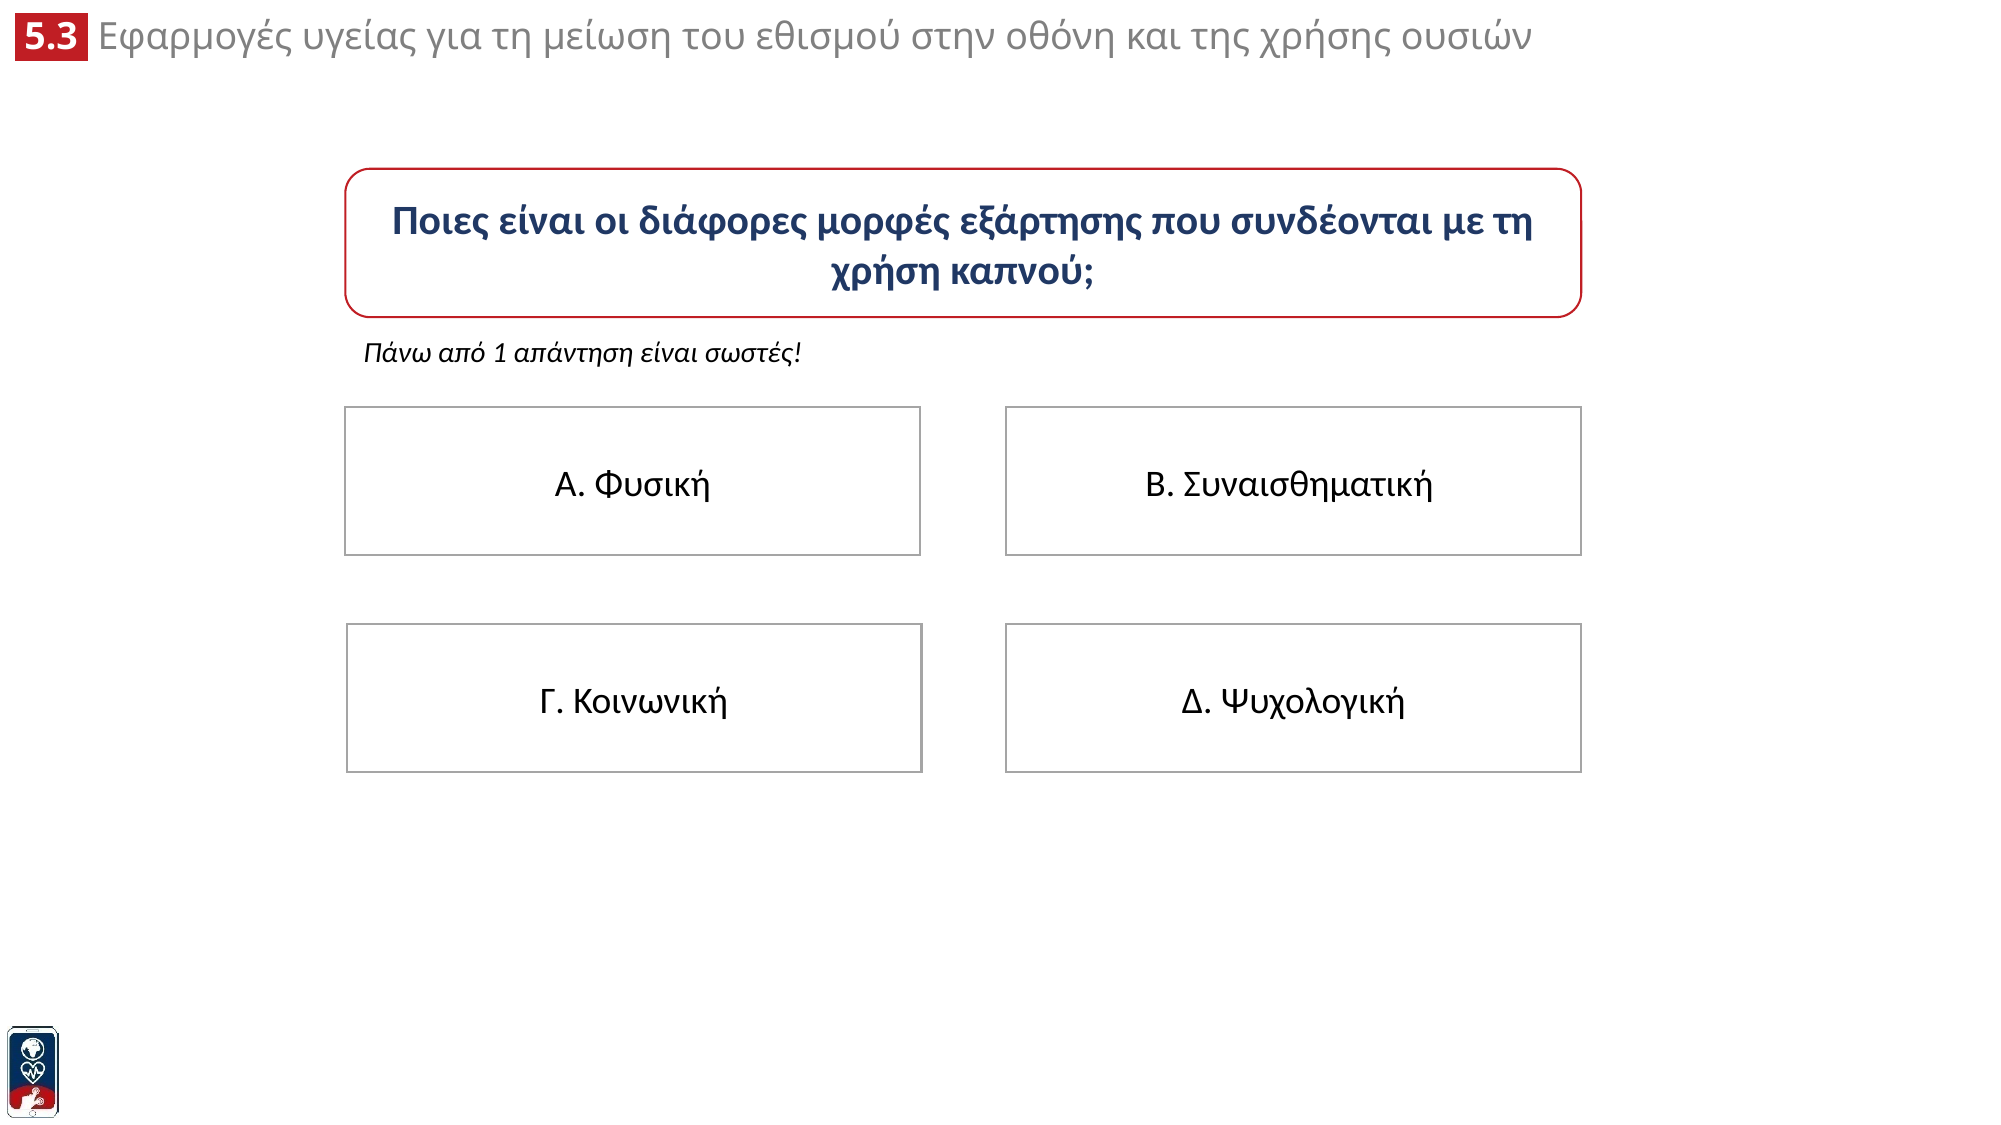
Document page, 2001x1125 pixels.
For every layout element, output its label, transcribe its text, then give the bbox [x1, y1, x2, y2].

text_box Γ. Κοινωνική [346, 623, 923, 773]
picture [7, 1026, 59, 1118]
text_box Δ. Ψυχολογική [1005, 623, 1582, 773]
text_box Πάνω από 1 απάντηση είναι σωστές! [348, 325, 818, 376]
text_box Ποιες είναι οι διάφορες μορφές εξάρτησης που συνδέονται με τη χρήση καπνού; [344, 167, 1583, 319]
text_box A. Φυσική [344, 406, 921, 556]
text_box B. Συναισθηματική [1005, 406, 1582, 556]
